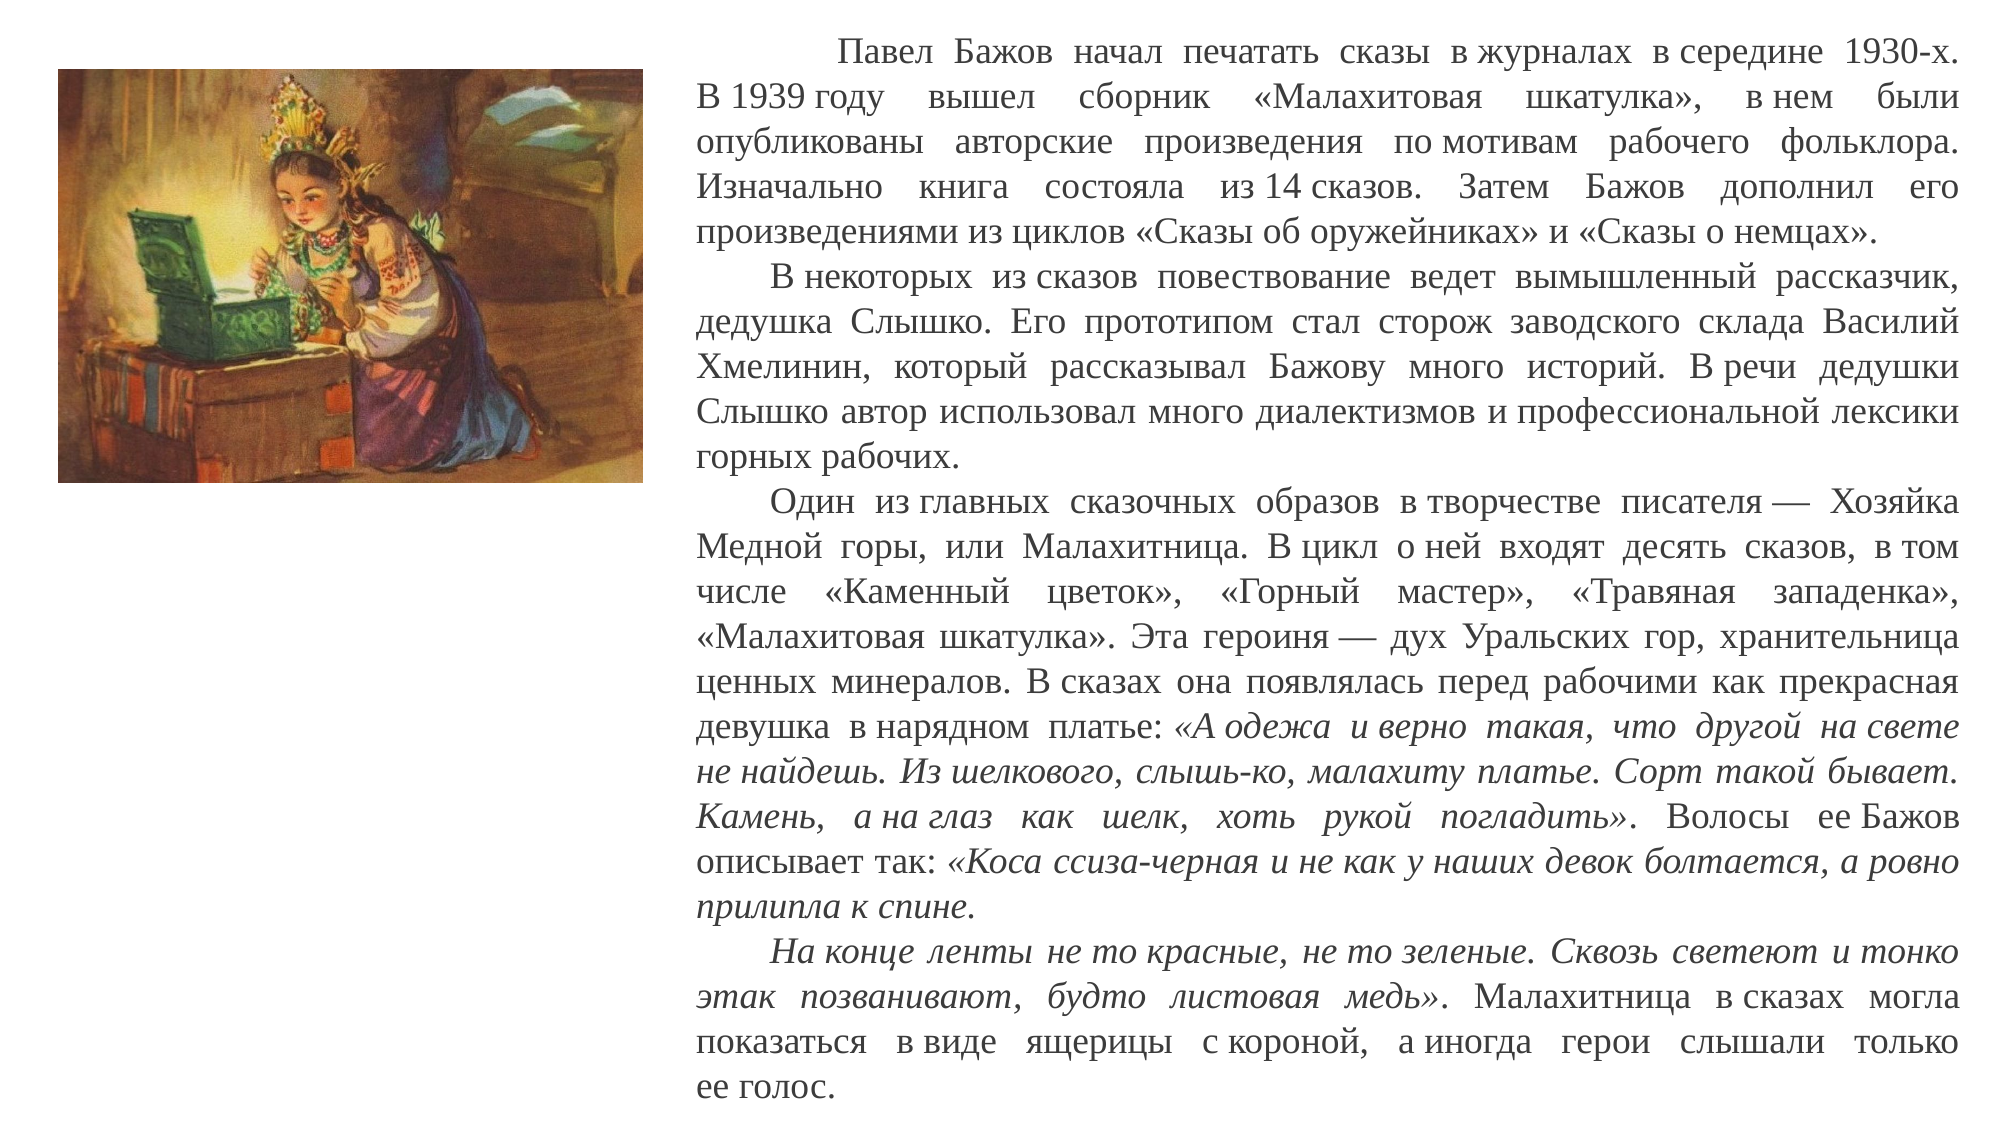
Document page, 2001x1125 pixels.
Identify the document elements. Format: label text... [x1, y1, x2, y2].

picture [58, 69, 643, 483]
text_box Павел Бажов начал печатать сказы в журналах в середине 1930-х. В 1939 году вышел сборник «Малахитовая шкатулка», в нем были опубликованы авторские произведения по мотивам рабочего фольклора. Изначально книга состояла из 14 сказов. Затем Бажов дополнил его произведениями из циклов «Сказы об оружейниках» и «Сказы о немцах». В некоторых из сказов повествование ведет вымышленный рассказчик, дедушка Слышко. Его прототипом стал сторож заводского склада Василий Хмелинин, который рассказывал Бажову много историй. В речи дедушки Слышко автор использовал много диалектизмов и профессиональной лексики горных рабочих. Один из главных сказочных образов в творчестве писателя — Хозяйка Медной горы, или Малахитница. В цикл о ней входят десять сказов, в том числе «Каменный цветок», «Горный мастер», «Травяная западенка», «Малахитовая шкатулка». Эта героиня — дух Уральских гор, хранительница ценных минералов. В сказах она появлялась перед рабочими как прекрасная девушка в нарядном платье: «А одежа и верно такая, что другой на свете не найдешь. Из шелкового, слышь-ко, малахиту платье. Сорт такой бывает. Камень, а на глаз как шелк, хоть рукой погладить». Волосы ее Бажов описывает так: «Коса ссиза-черная и не как у наших девок болтается, а ровно прилипла к спине. На конце ленты не то красные, не то зеленые. Сквозь светеют и тонко этак позванивают, будто листовая медь». Малахитница в сказах могла показаться в виде ящерицы с короной, а иногда герои слышали только ее голос. [681, 18, 1976, 1114]
